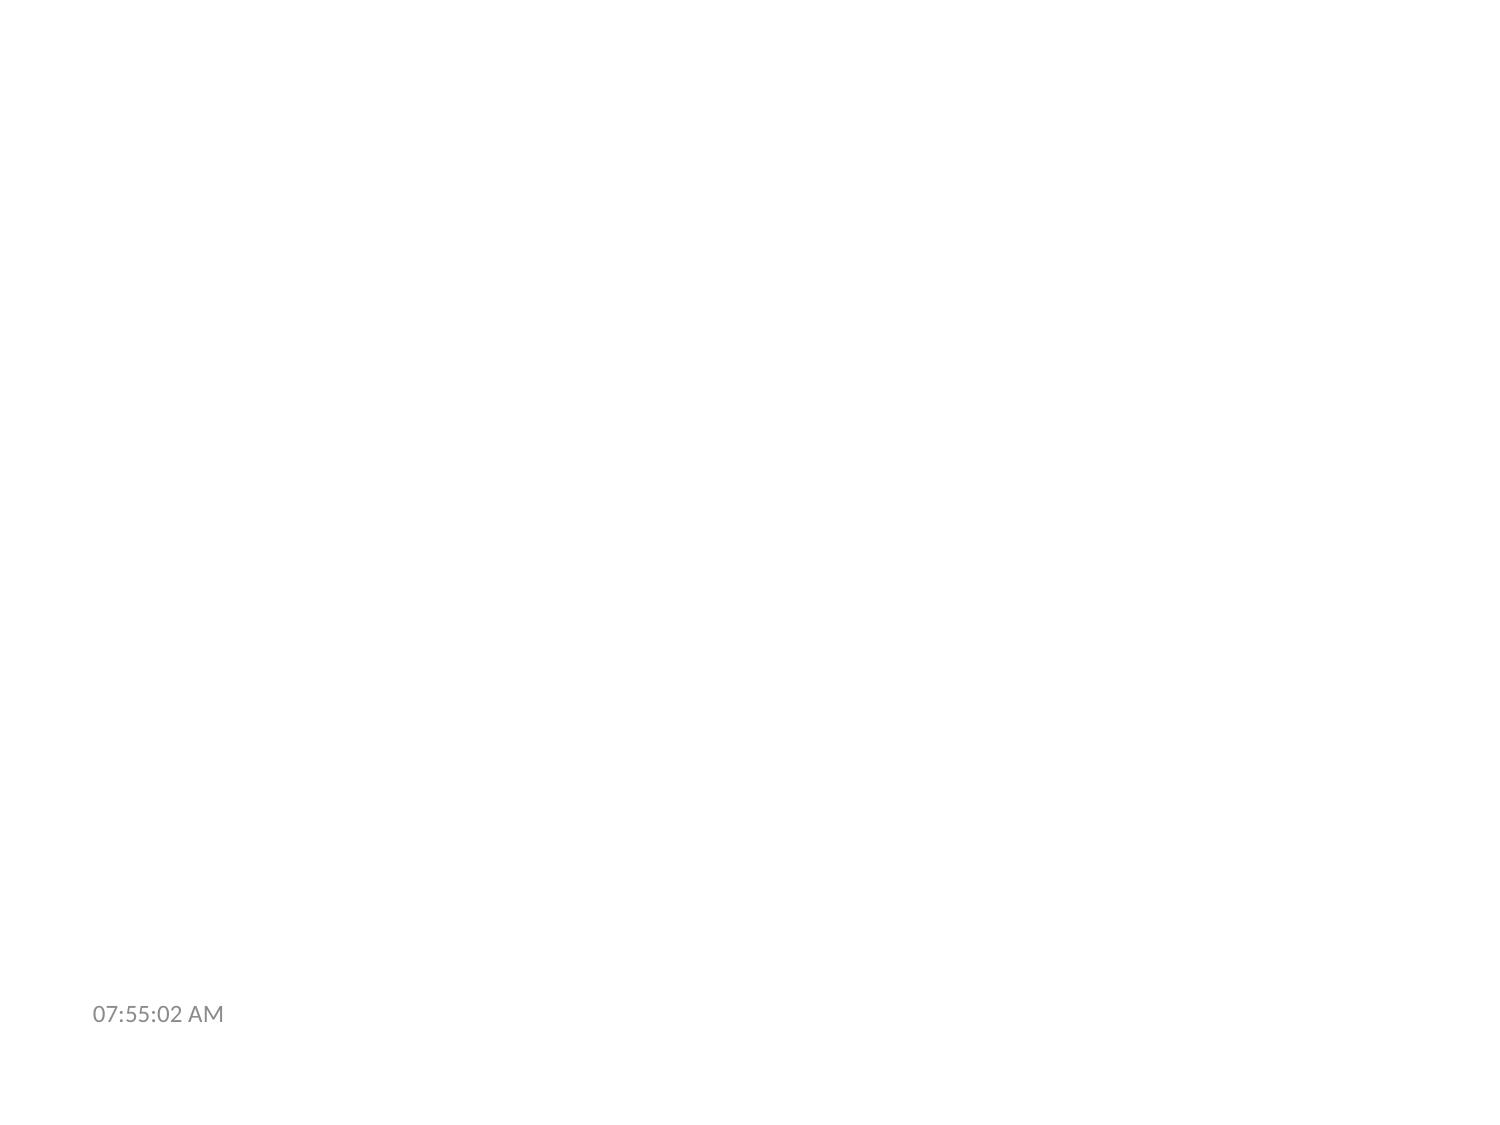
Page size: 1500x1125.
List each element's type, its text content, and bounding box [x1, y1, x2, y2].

text_box 3:35:09 PM [77, 982, 428, 1043]
